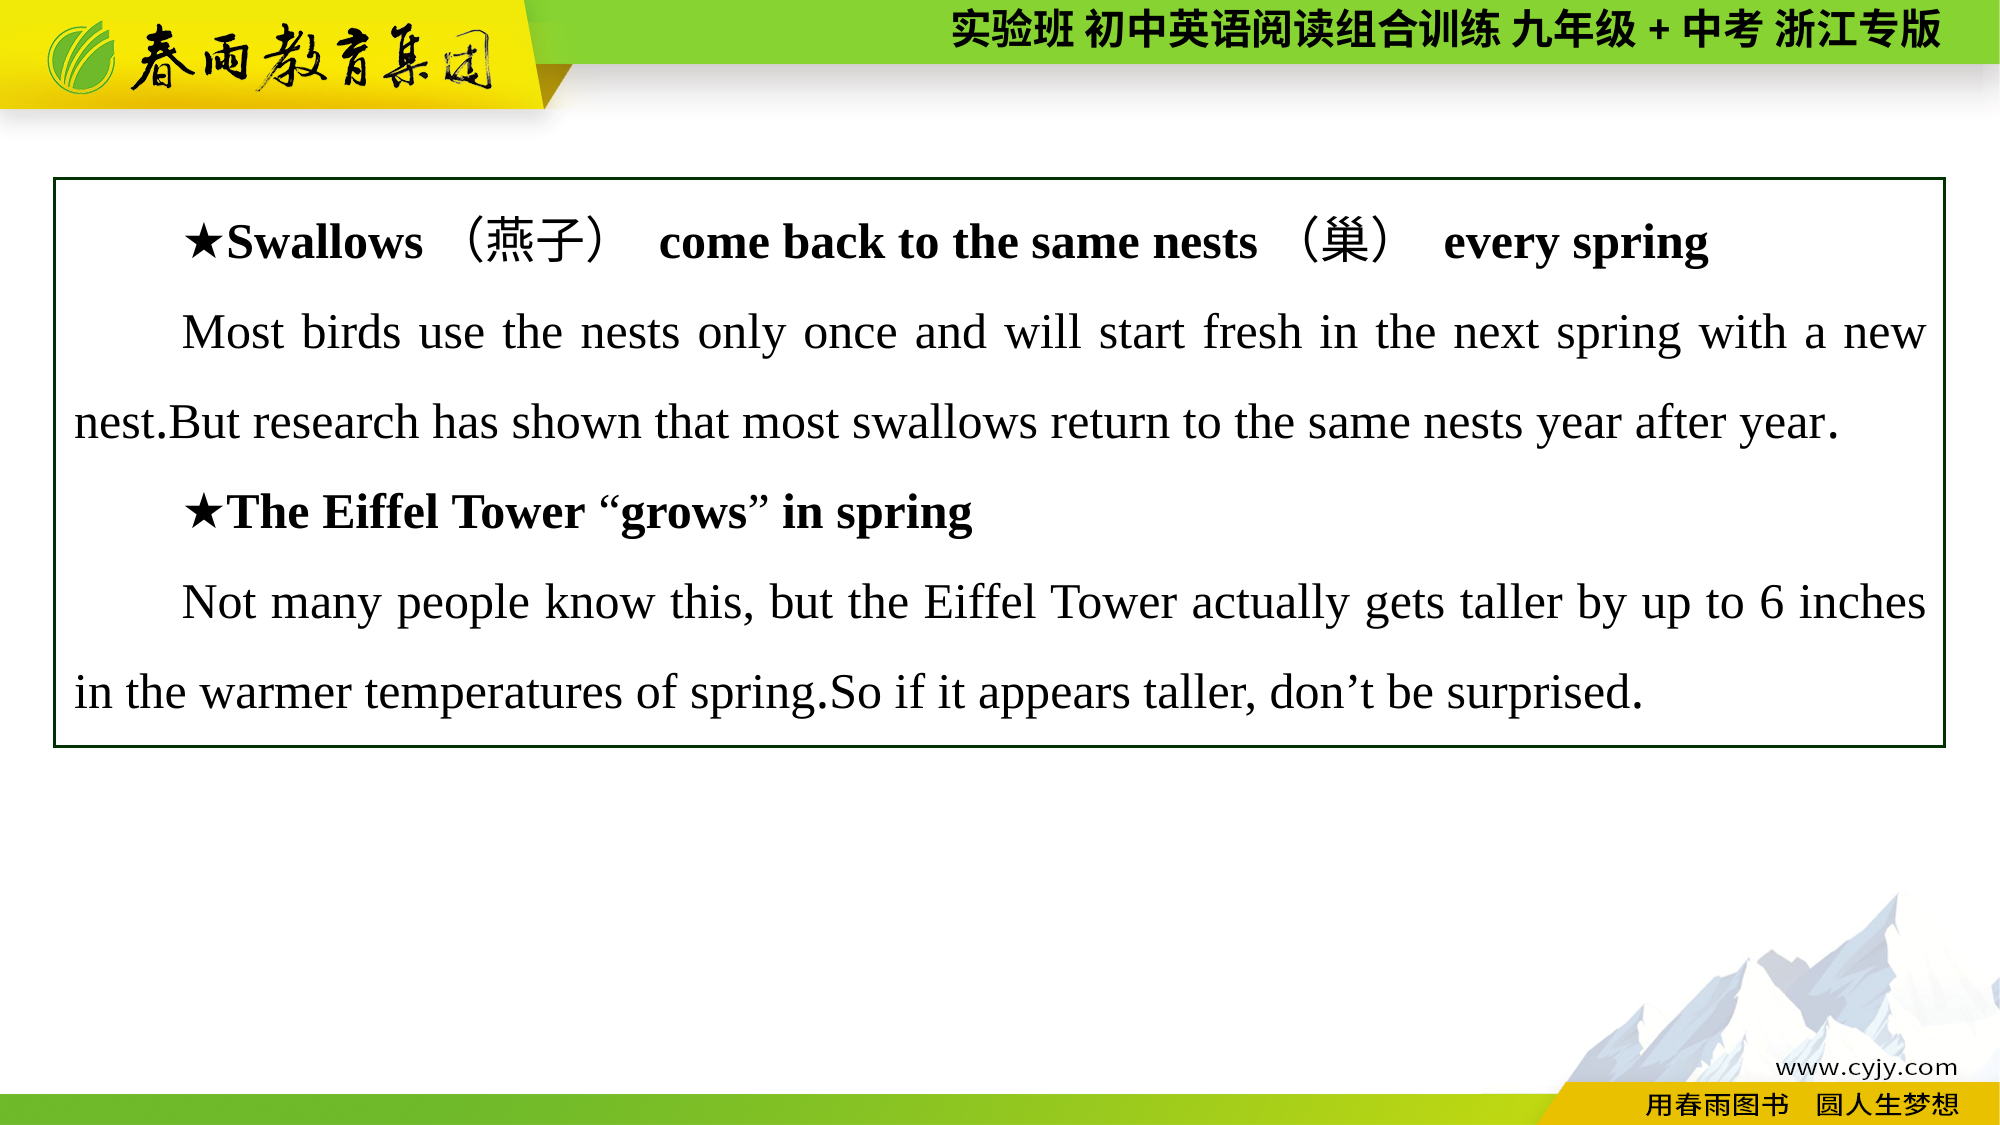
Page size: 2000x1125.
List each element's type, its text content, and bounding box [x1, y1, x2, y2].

picture [0, 0, 2000, 1125]
text_box [54, 178, 1945, 747]
list ★Swallows（燕子） come back to the same nests（巢） every spring Most birds use the nests only once and will start fresh in the next spring with a new nest.But research has shown that most swallows return to the same nests year after year. ★The Eiffel Tower “grows” in spring Not many people know this, but the Eiffel Tower actually gets taller by up to 6 inches in the warmer temperatures of spring.So if it appears taller, don’t be surprised. [59, 170, 1944, 178]
